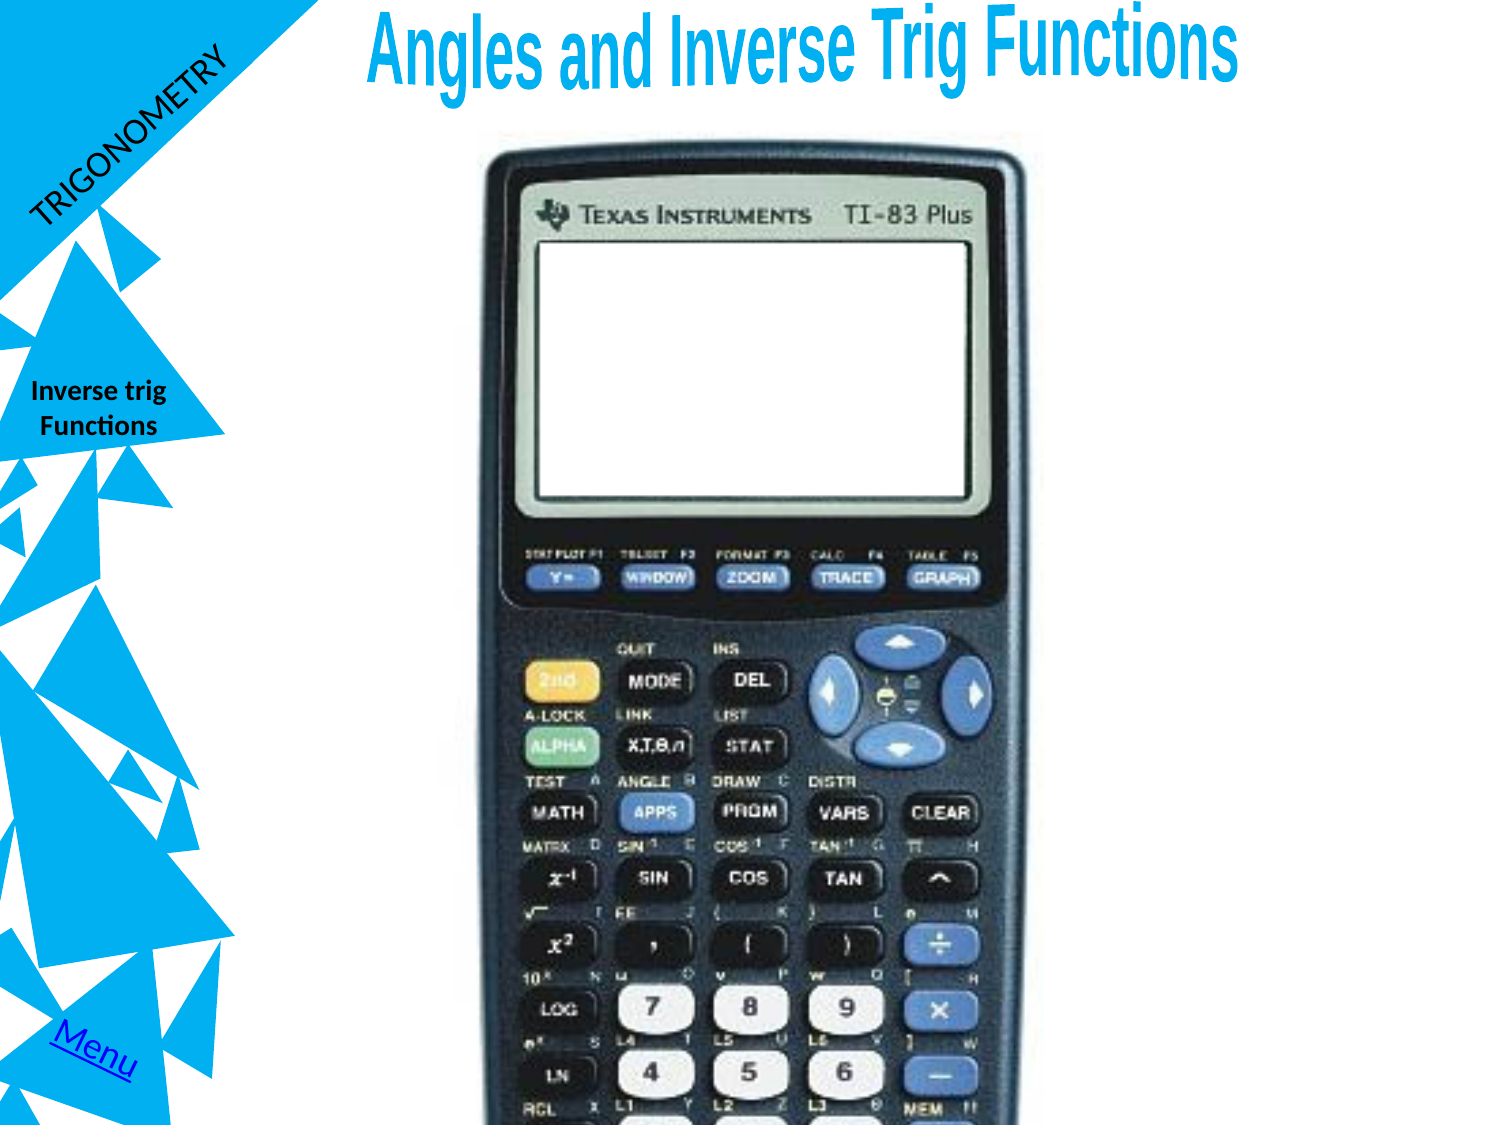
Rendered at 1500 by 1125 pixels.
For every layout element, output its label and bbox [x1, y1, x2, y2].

text_box [0, 0, 321, 1125]
picture [437, 124, 1074, 1125]
